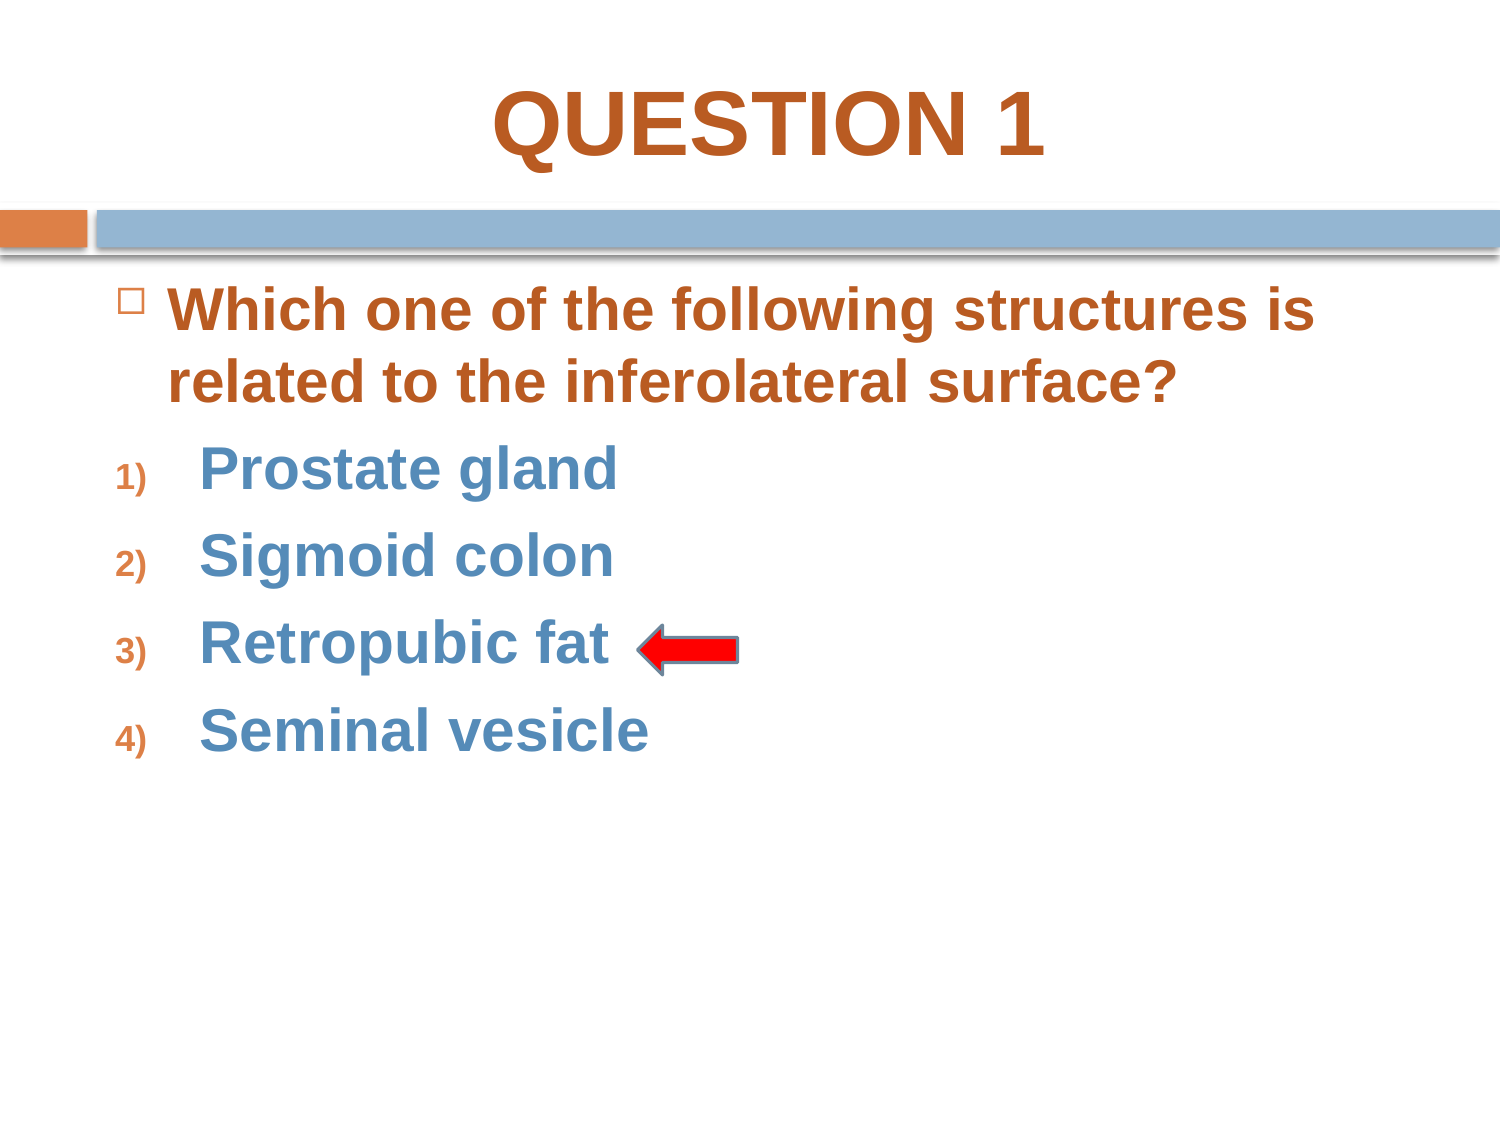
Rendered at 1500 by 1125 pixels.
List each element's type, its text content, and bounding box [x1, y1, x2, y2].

text_box [636, 623, 740, 677]
list Which one of the following structures is related to the inferolateral surface? Prostate gland Sigmoid colon Retropubic fat Seminal vesicle [100, 262, 1438, 1000]
title QUESTION 1 [100, 37, 1438, 200]
